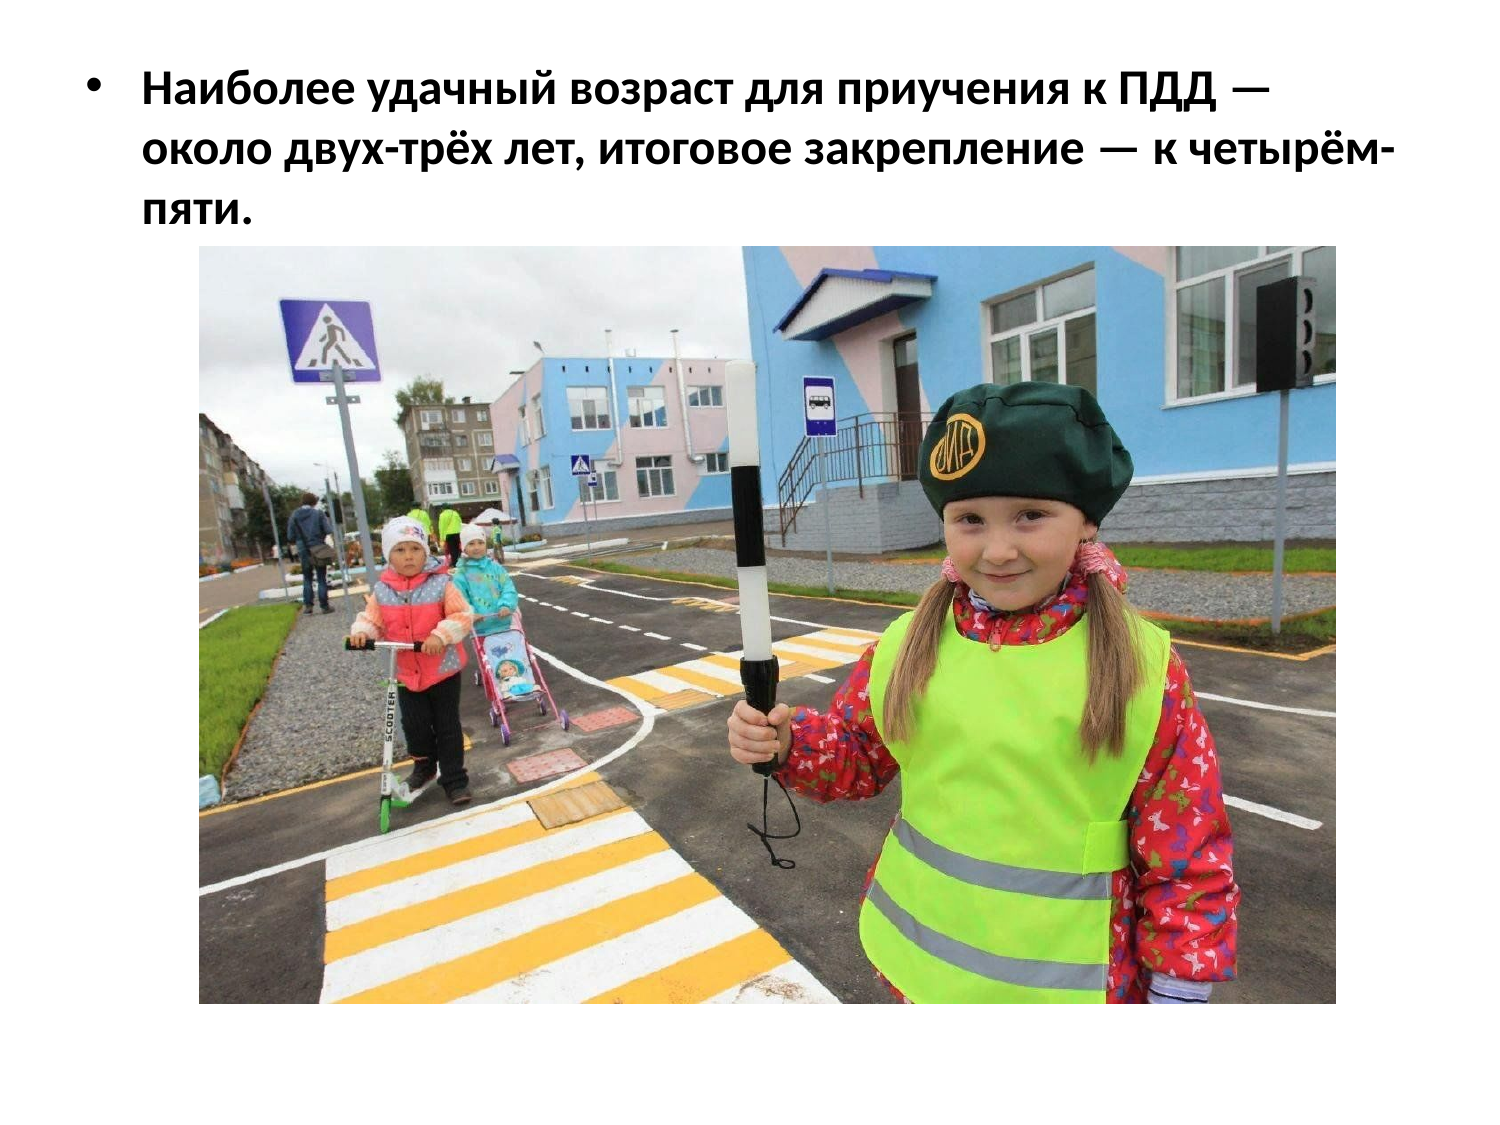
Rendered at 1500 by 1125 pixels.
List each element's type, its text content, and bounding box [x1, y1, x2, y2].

list Наиболее удачный возраст для приучения к ПДД — около двух-трёх лет, итоговое закрепление — к четырём-пяти. [70, 46, 1421, 790]
picture [198, 245, 1337, 1004]
